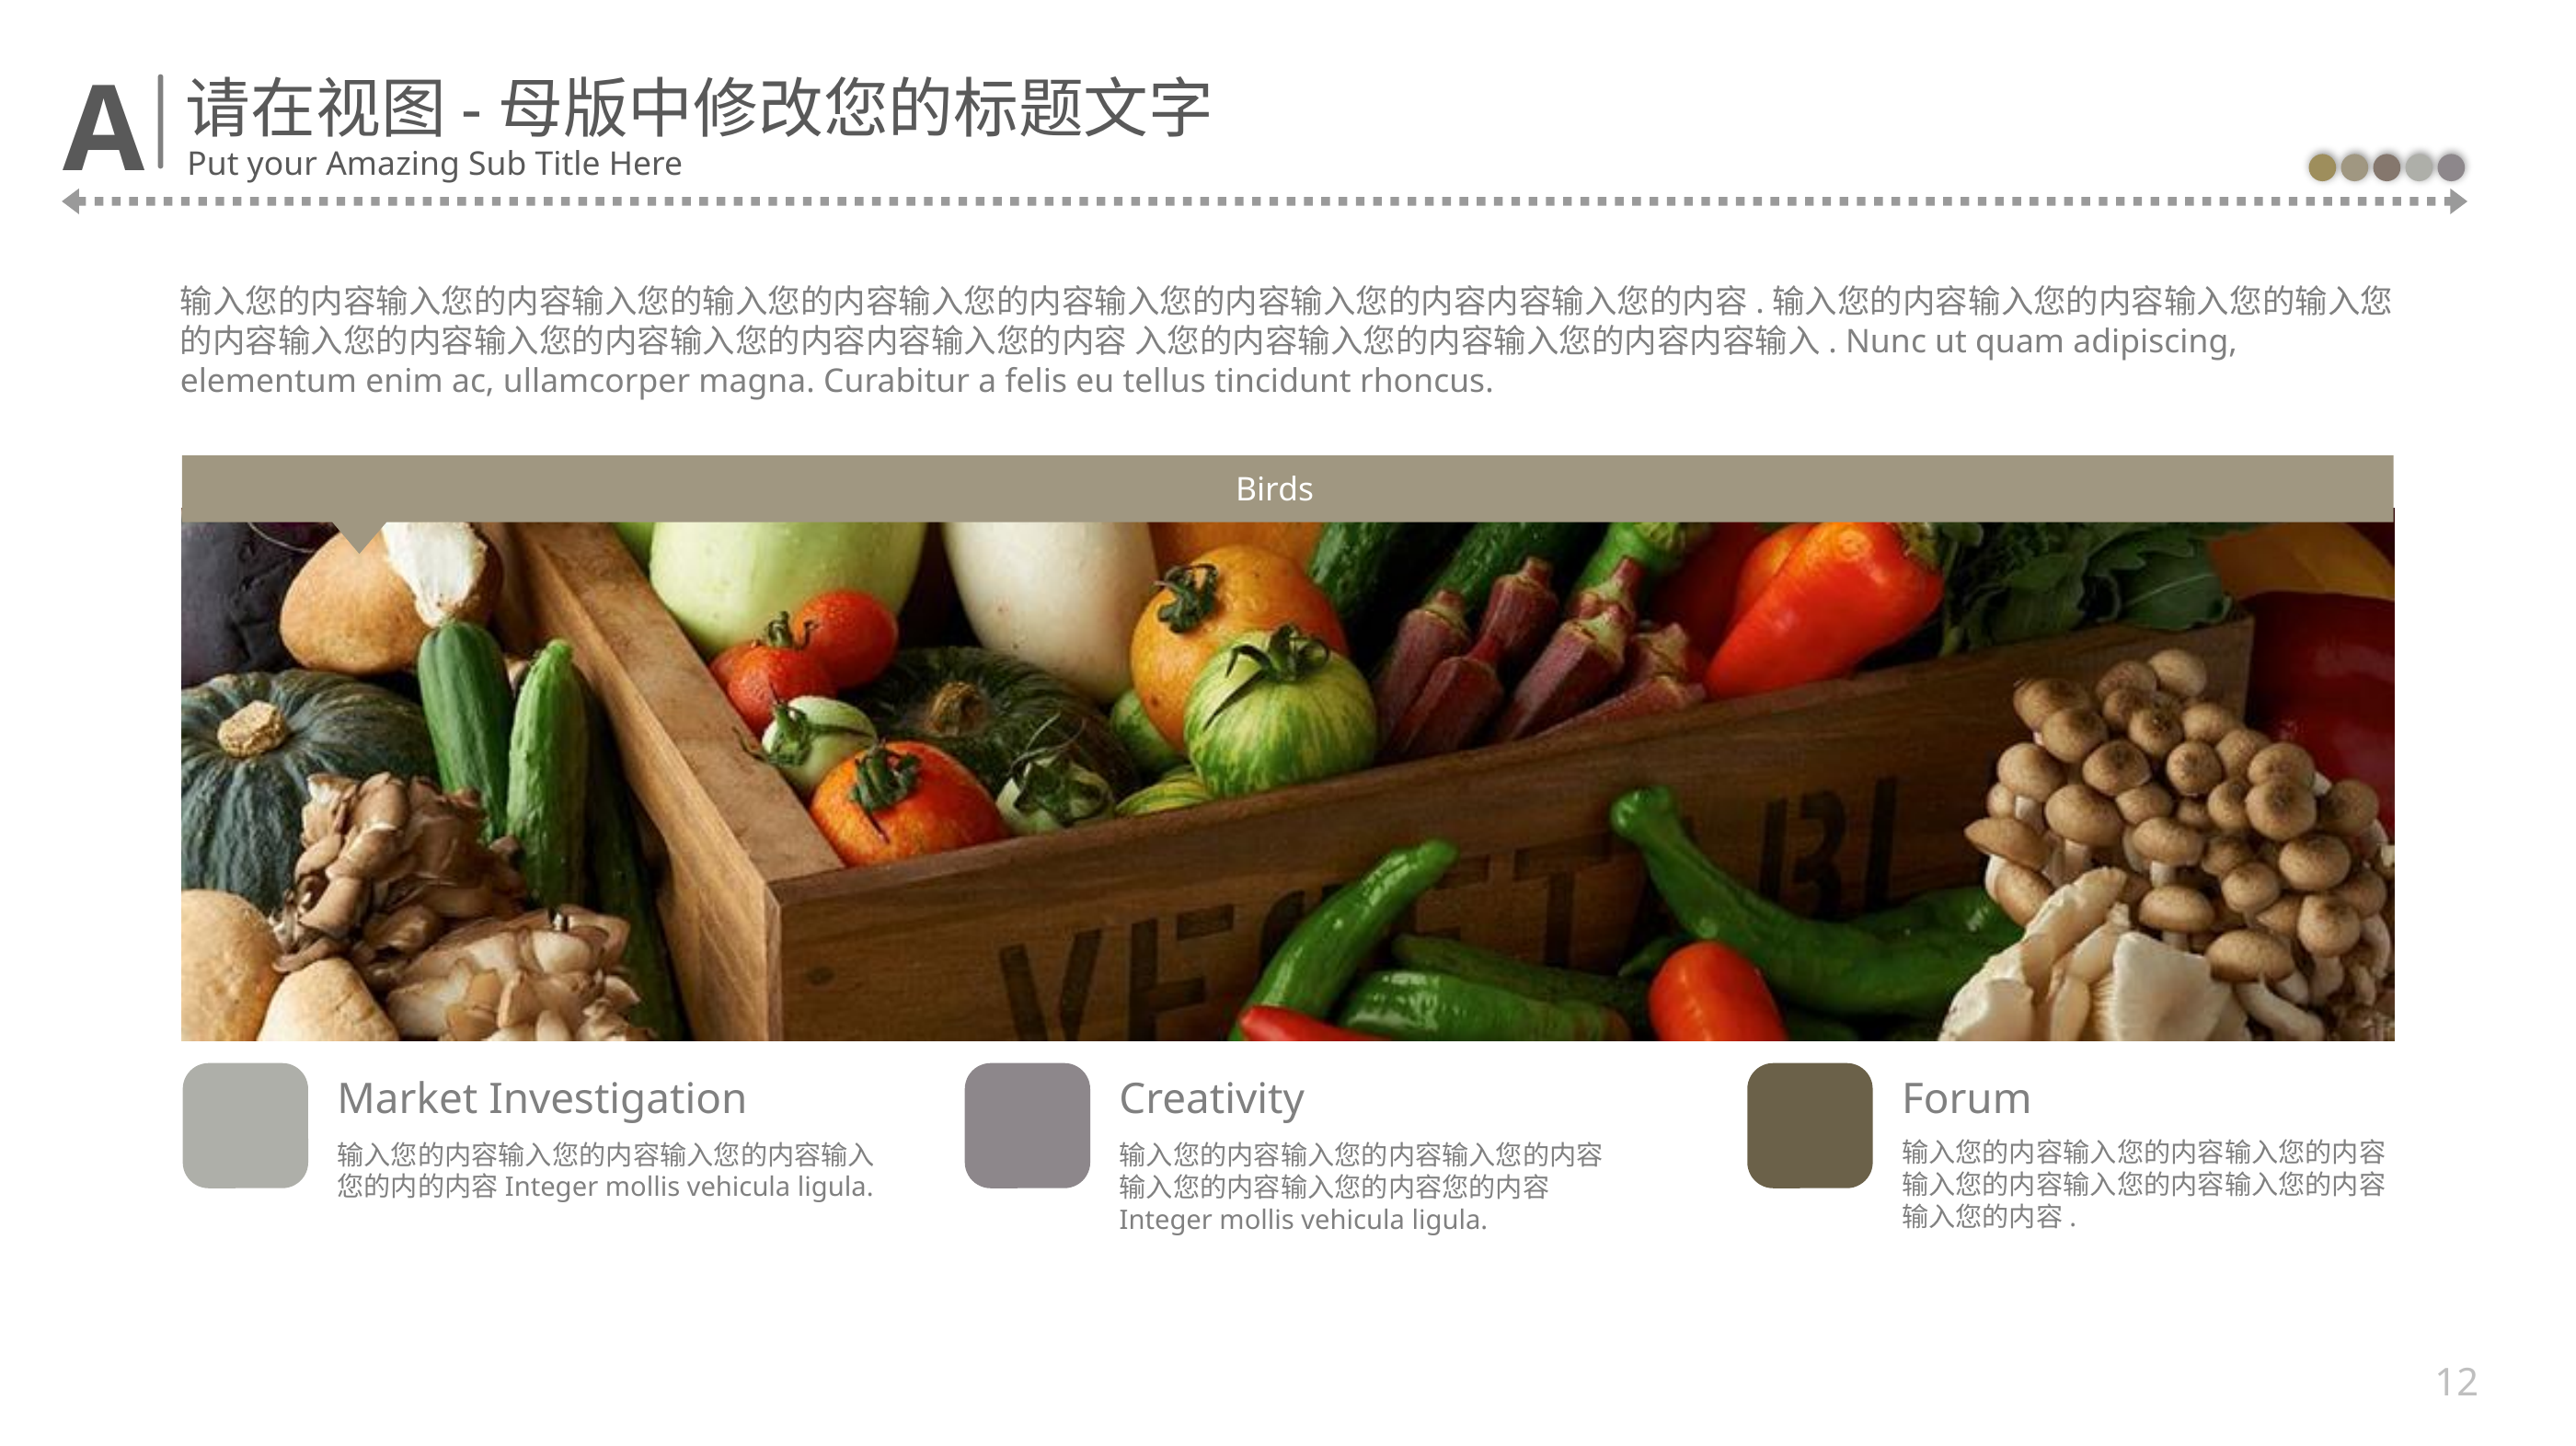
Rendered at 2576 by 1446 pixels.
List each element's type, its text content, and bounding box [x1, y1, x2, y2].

text_box [964, 1062, 1091, 1188]
text_box [182, 1062, 309, 1188]
text_box [181, 455, 2394, 502]
picture [181, 508, 2396, 1041]
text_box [1119, 1071, 1616, 1236]
text_box [1747, 1062, 1873, 1188]
text_box Birds [224, 468, 2326, 500]
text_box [337, 1071, 892, 1203]
text_box 输入您的内容输入您的内容输入您的输入您的内容输入您的内容输入您的内容输入您的内容内容输入您的内容.输入您的内容输入您的内容输入您的输入您的内容输入您的内容输入您的内容输入您的内容内容输入您的内容 入您的内容输入您的内容输入您的内容内容输入. Nunc ut quam adipiscing, elementum enim ac, ullamcorper magna. Curabitur a felis eu tellus tincidunt rhoncus. [179, 281, 2395, 399]
text_box 12 [2415, 1352, 2499, 1433]
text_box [1901, 1071, 2398, 1234]
